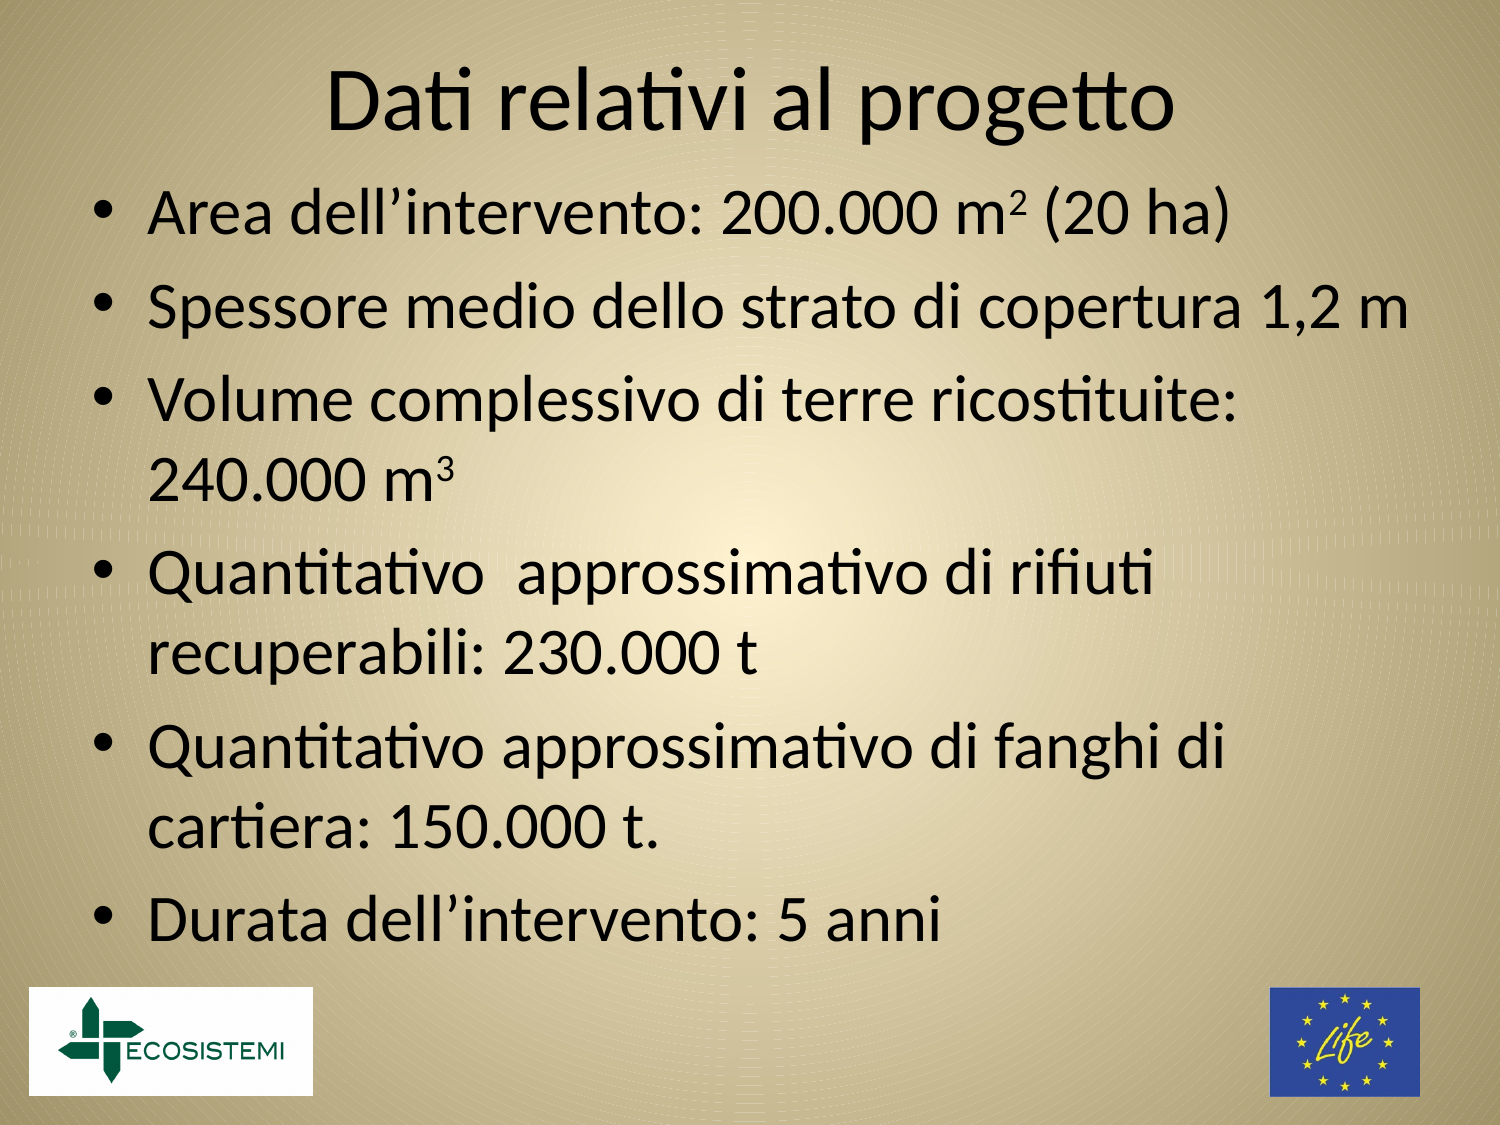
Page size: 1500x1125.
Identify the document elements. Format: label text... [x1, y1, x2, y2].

picture [1269, 987, 1420, 1097]
title Dati relativi al progetto [76, 0, 1427, 160]
list Area dell’intervento: 200.000 m2 (20 ha) Spessore medio dello strato di copertura 1,2 m Volume complessivo di terre ricostituite: 240.000 m3 Quantitativo approssimativo di rifiuti recuperabili: 230.000 t Quantitativo approssimativo di fanghi di cartiera: 150.000 t. Durata dell’intervento: 5 anni [76, 160, 1449, 982]
picture [29, 987, 314, 1097]
